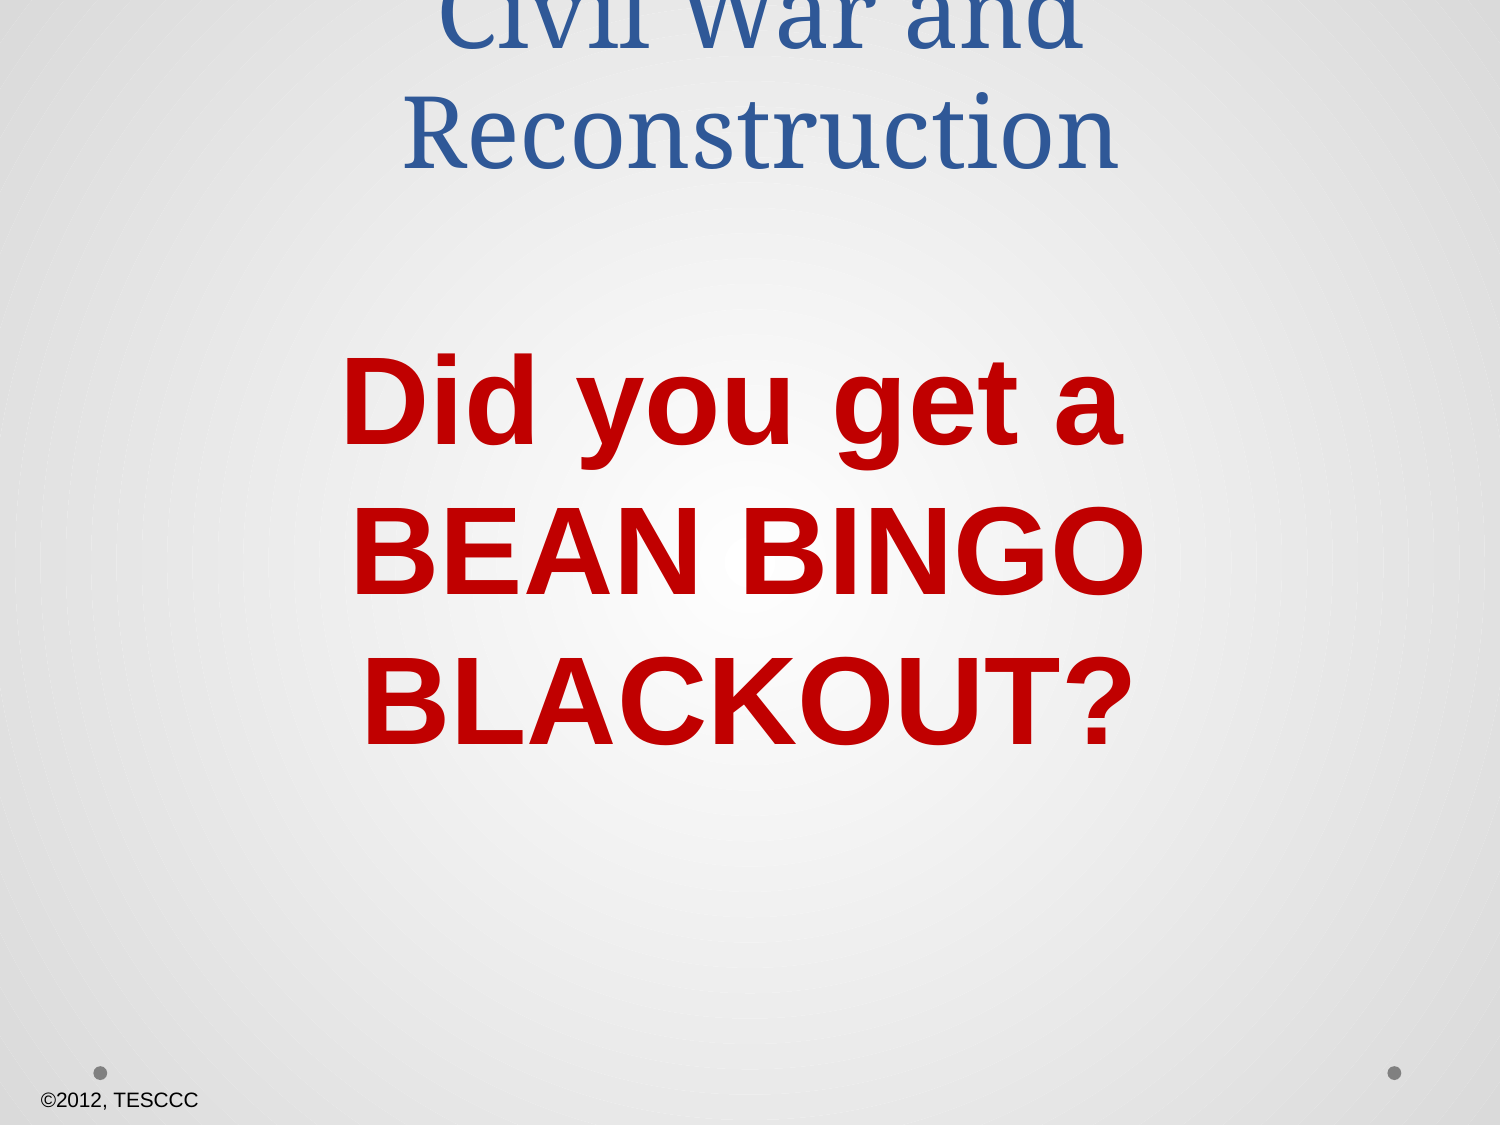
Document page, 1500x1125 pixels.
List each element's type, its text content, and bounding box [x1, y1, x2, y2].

text_box Did you get a BEAN BINGO BLACKOUT? [62, 312, 1436, 878]
title Civil War and Reconstruction [86, 50, 1437, 197]
text_box ©2012, TESCCC [26, 1079, 364, 1119]
